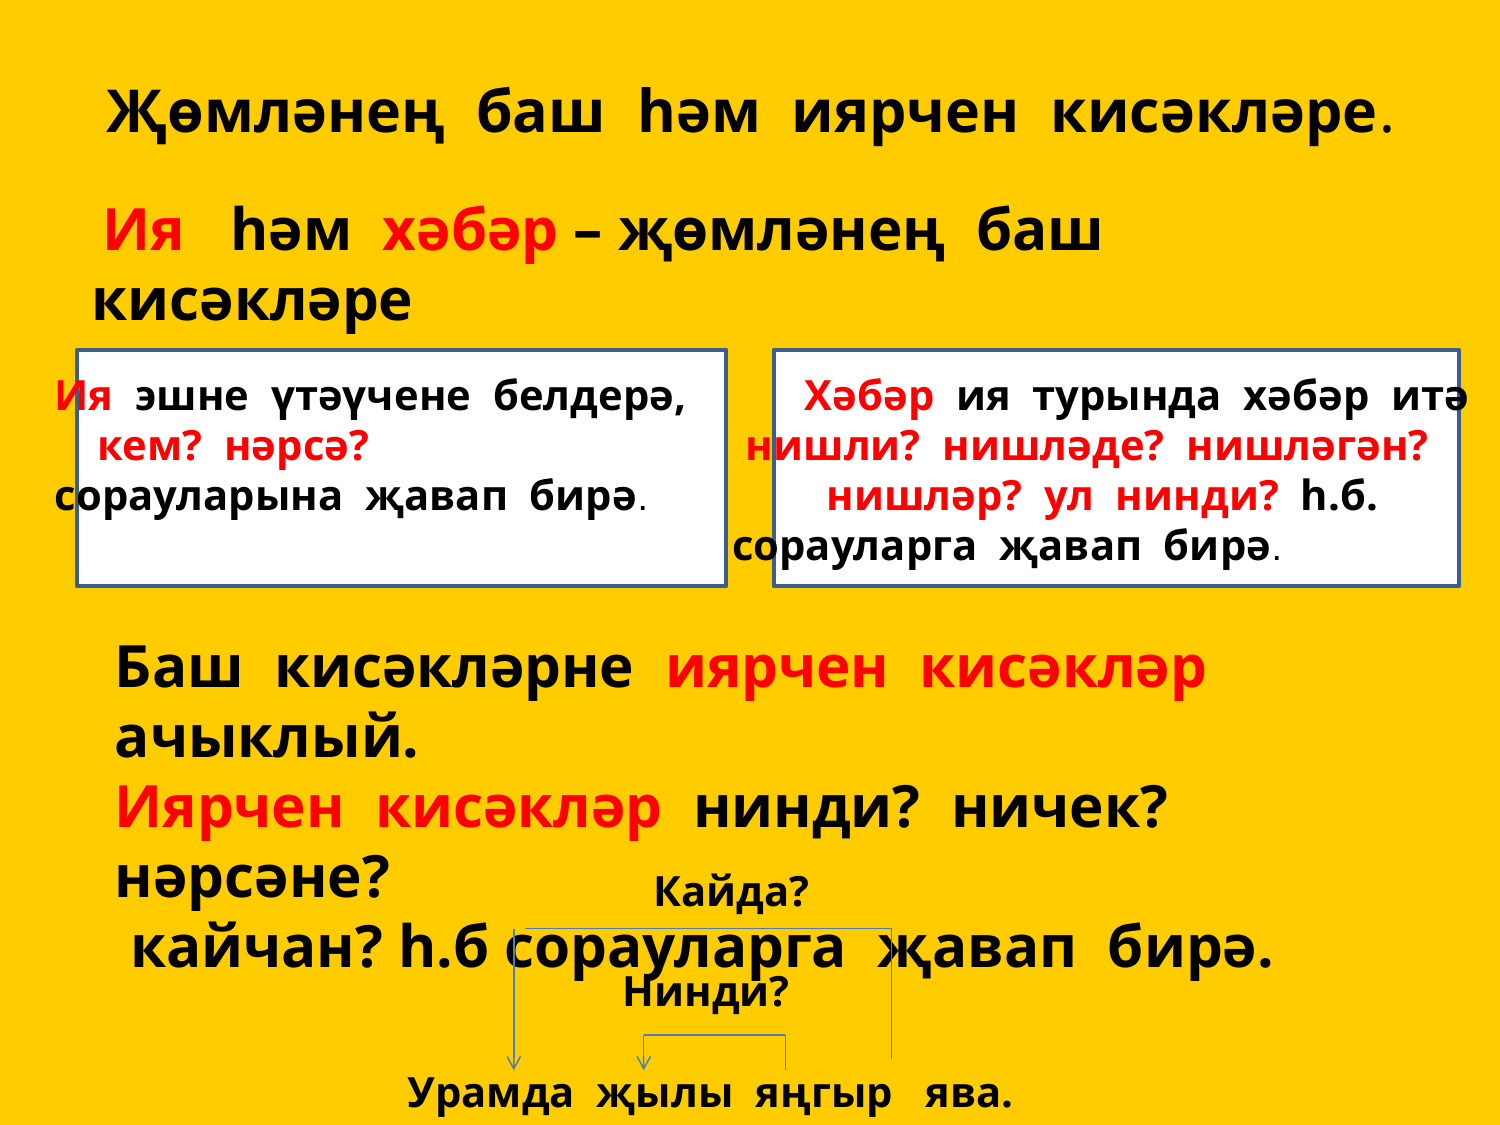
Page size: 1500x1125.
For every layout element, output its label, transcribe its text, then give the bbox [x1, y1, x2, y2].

text_box [772, 348, 1461, 361]
text_box [75, 577, 728, 588]
text_box Кайда? Нинди? Урамда җылы яңгыр ява. [123, 857, 1294, 1123]
text_box [772, 577, 1461, 588]
title Җөмләнең баш һәм иярчен кисәкләре. [76, 45, 1425, 173]
text_box Ия эшне үтәүчене белдерә, Хәбәр ия турында хәбәр итә кем? нәрсә? нишли? нишләде? нишләгән? сорауларына җавап бирә. нишләр? ул нинди? һ.б. сорауларга җавап бирә. [40, 361, 1500, 577]
text_box Ия һәм хәбәр – җөмләнең баш кисәкләре [76, 184, 1388, 340]
text_box [75, 348, 728, 361]
text_box Баш кисәкләрне иярчен кисәкләр ачыклый. Иярчен кисәкләр нинди? ничек? нәрсәне? кайчан? һ.б сорауларга җавап бирә. [100, 621, 1440, 987]
